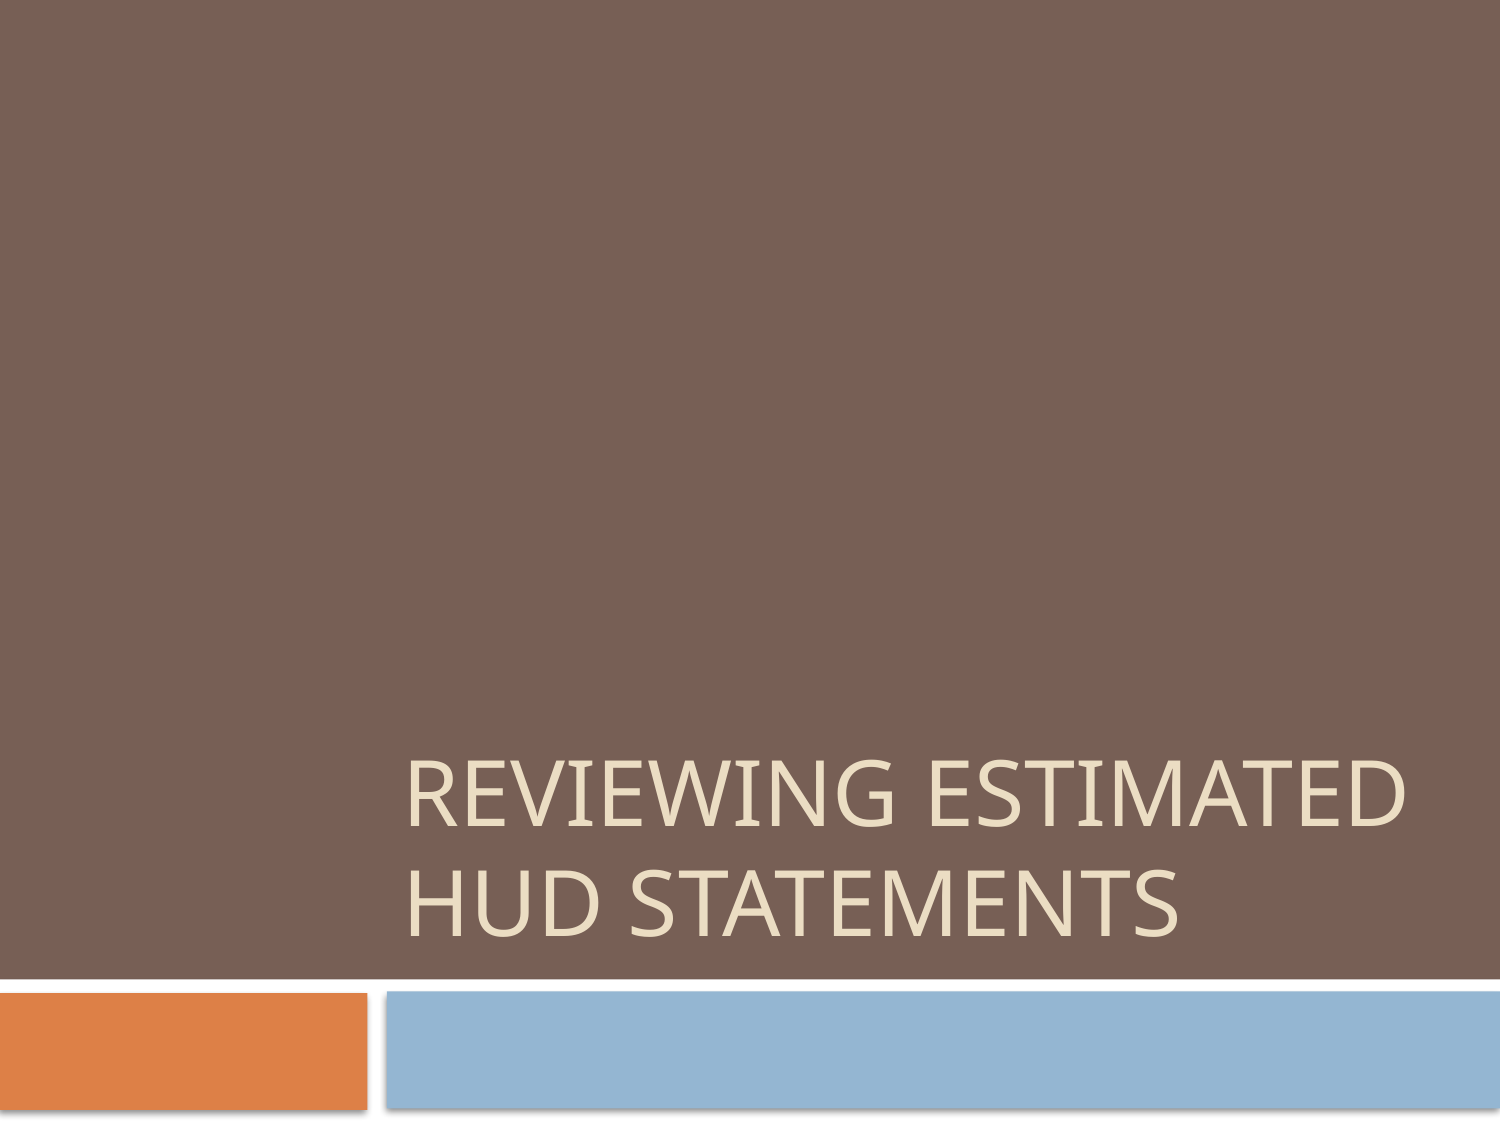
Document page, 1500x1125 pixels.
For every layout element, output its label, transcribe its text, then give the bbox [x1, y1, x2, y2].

title Reviewing Estimated HUD Statements [387, 662, 1450, 963]
